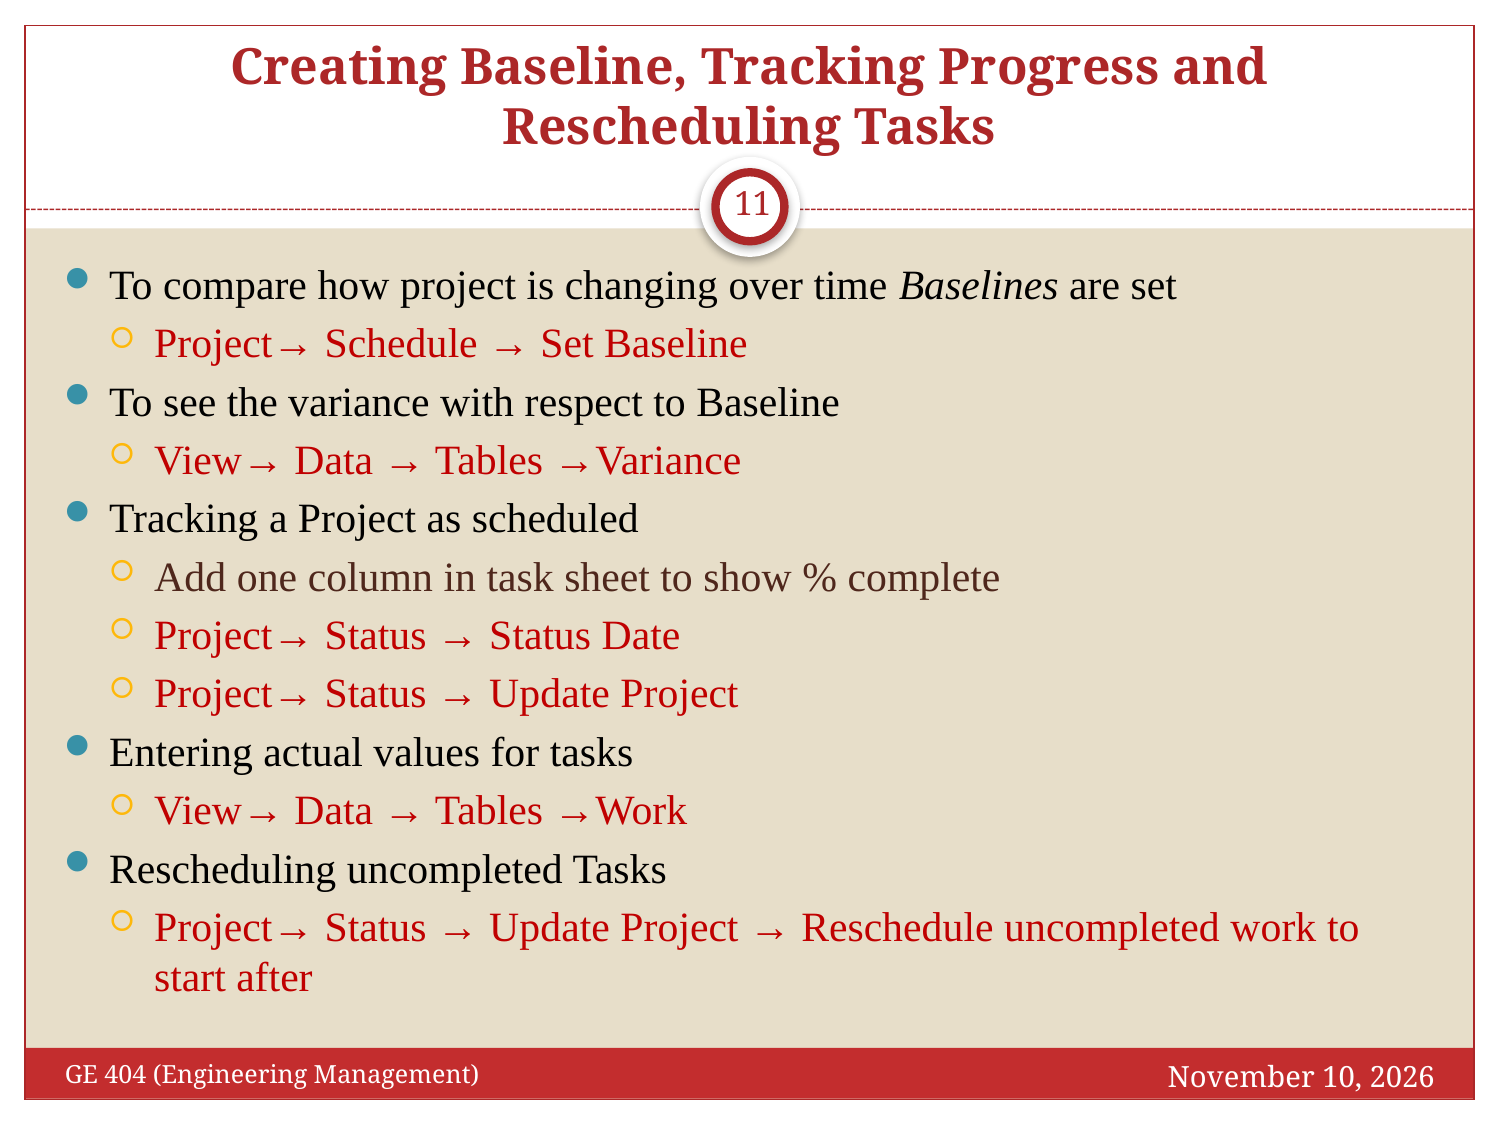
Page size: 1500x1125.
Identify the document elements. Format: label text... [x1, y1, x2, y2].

list To compare how project is changing over time Baselines are set Project→ Schedule → Set Baseline To see the variance with respect to Baseline View→ Data → Tables →Variance Tracking a Project as scheduled Add one column in task sheet to show % complete Project→ Status → Status Date Project→ Status → Update Project Entering actual values for tasks View→ Data → Tables →Work Rescheduling uncompleted Tasks Project→ Status → Update Project → Reschedule uncompleted work to start after [49, 250, 1445, 1038]
title Creating Baseline, Tracking Progress and Rescheduling Tasks [49, 37, 1450, 162]
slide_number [950, 1050, 1450, 1111]
slide_number 11 [715, 168, 791, 241]
footer GE 404 (Engineering Management) [50, 1051, 638, 1112]
